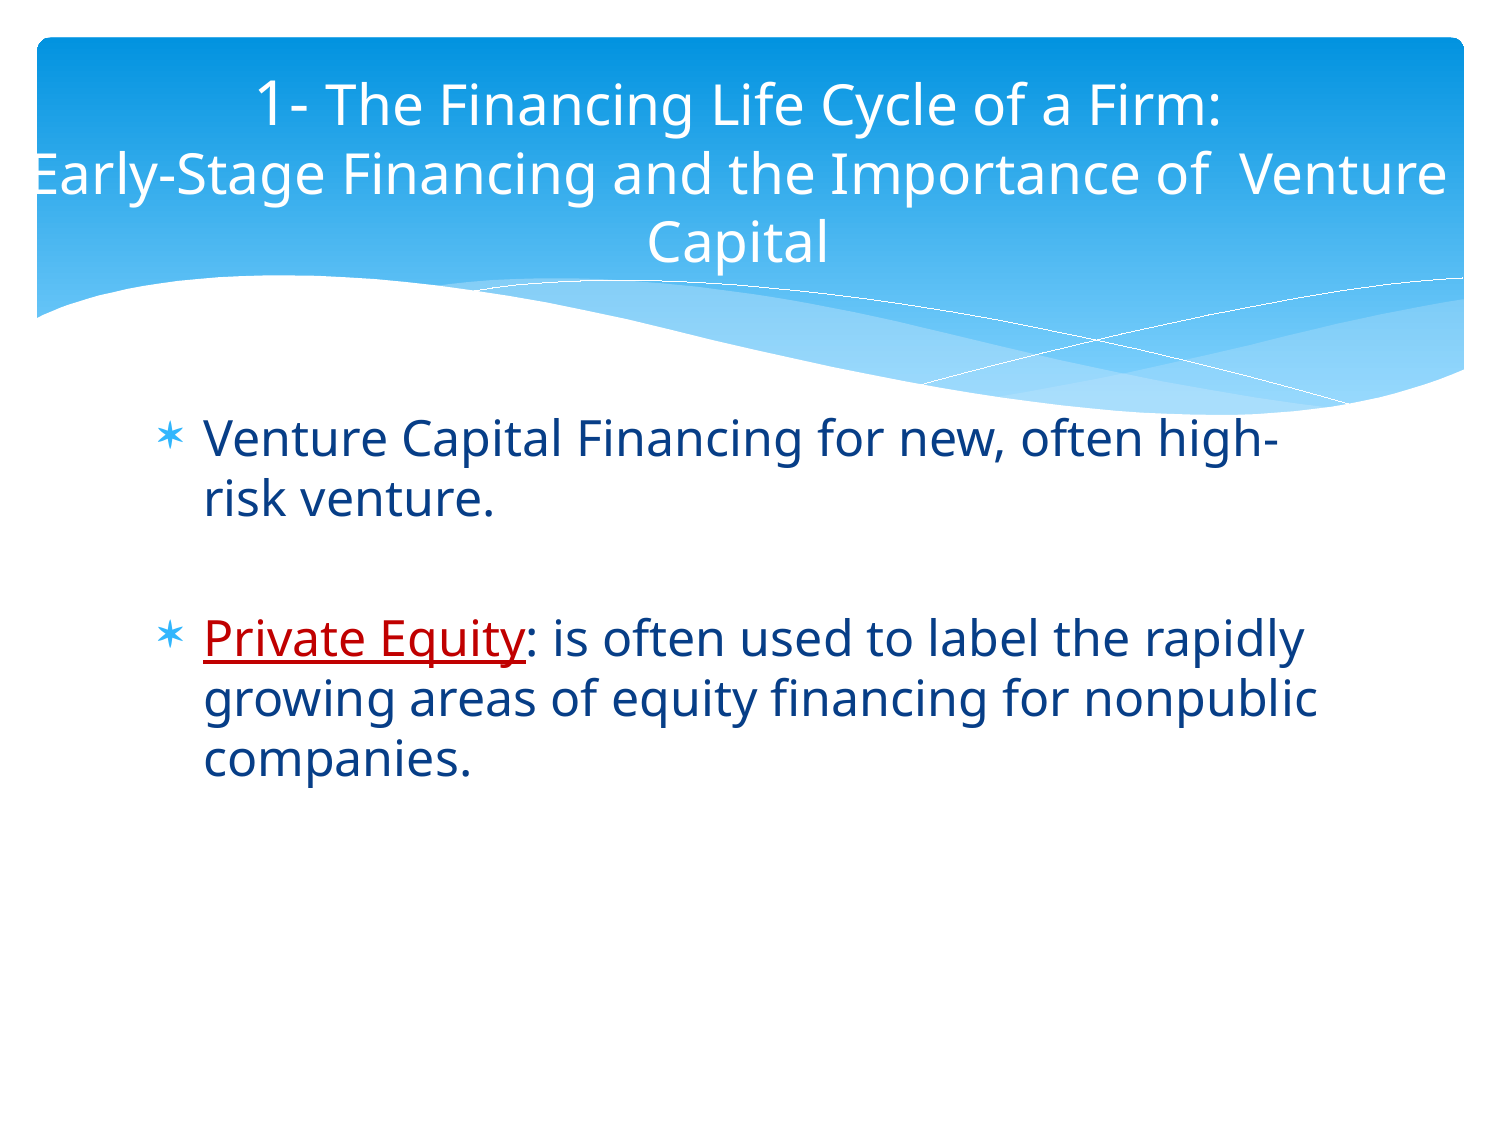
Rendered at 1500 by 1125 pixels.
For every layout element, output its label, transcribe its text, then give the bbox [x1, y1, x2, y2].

title 1- The Financing Life Cycle of a Firm: Early-Stage Financing and the Importance of Venture Capital [0, 55, 1477, 282]
list Venture Capital Financing for new, often high-risk venture. Private Equity: is often used to label the rapidly growing areas of equity financing for nonpublic companies. [143, 398, 1359, 1005]
